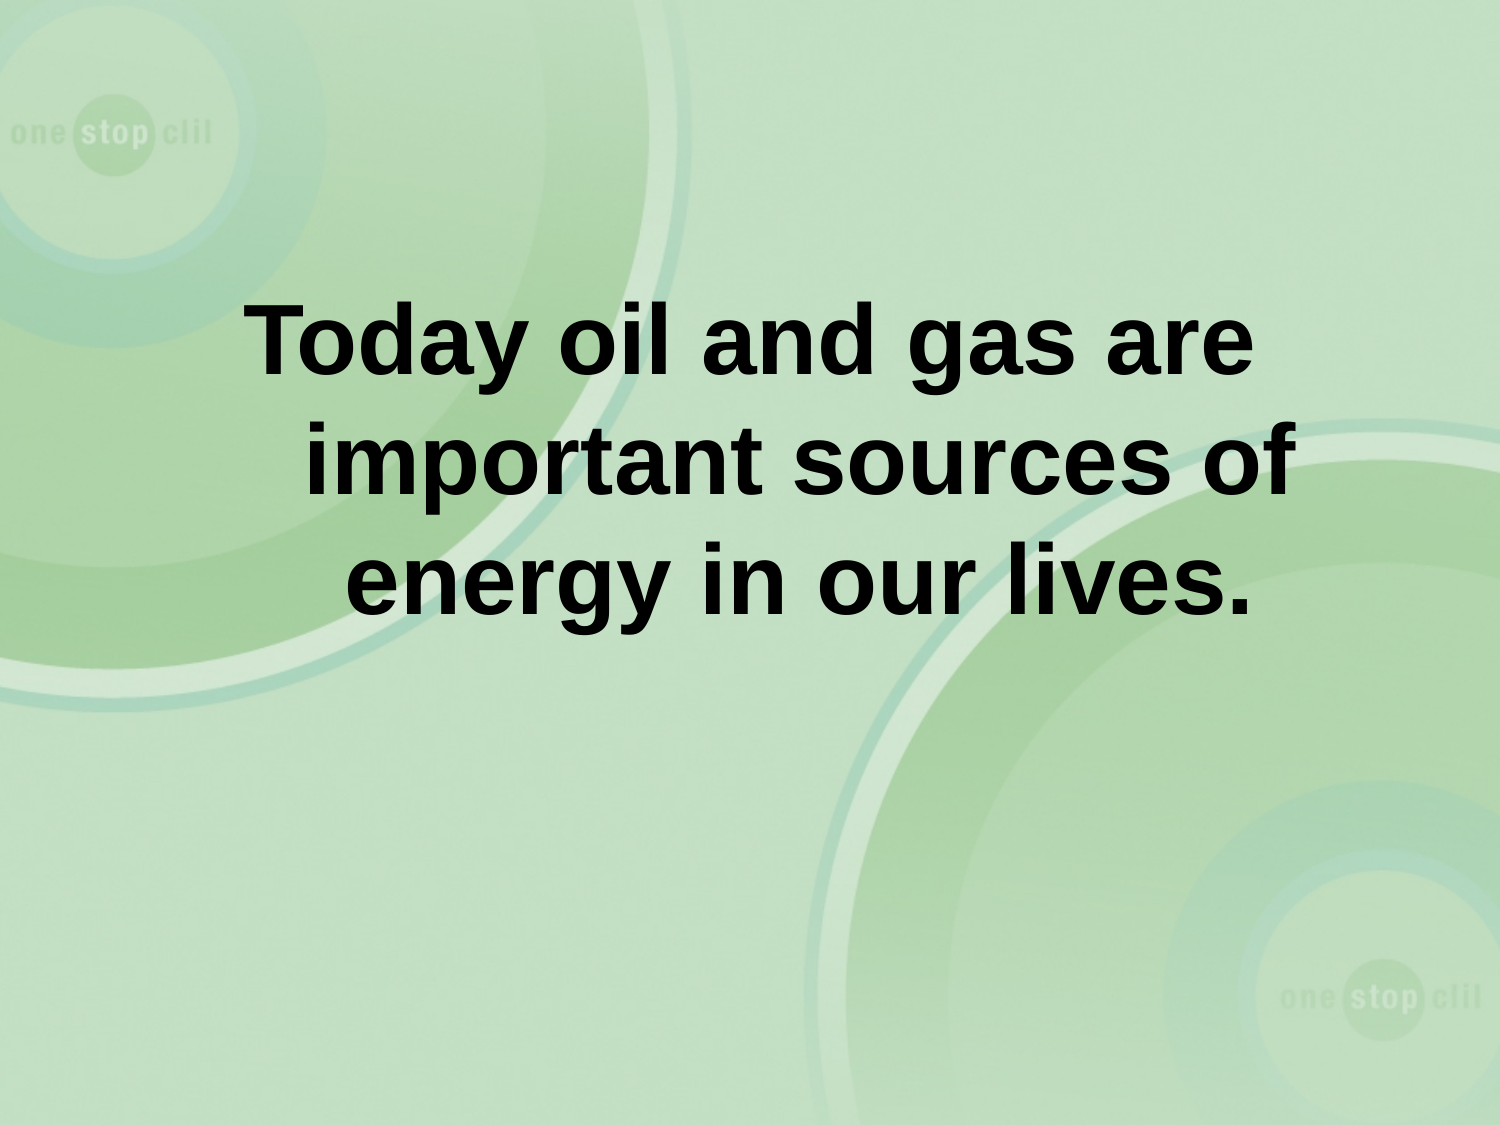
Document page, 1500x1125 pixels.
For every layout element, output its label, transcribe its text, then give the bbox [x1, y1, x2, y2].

list Today oil and gas are important sources of energy in our lives. [75, 267, 1425, 1010]
picture [0, 0, 1500, 1125]
